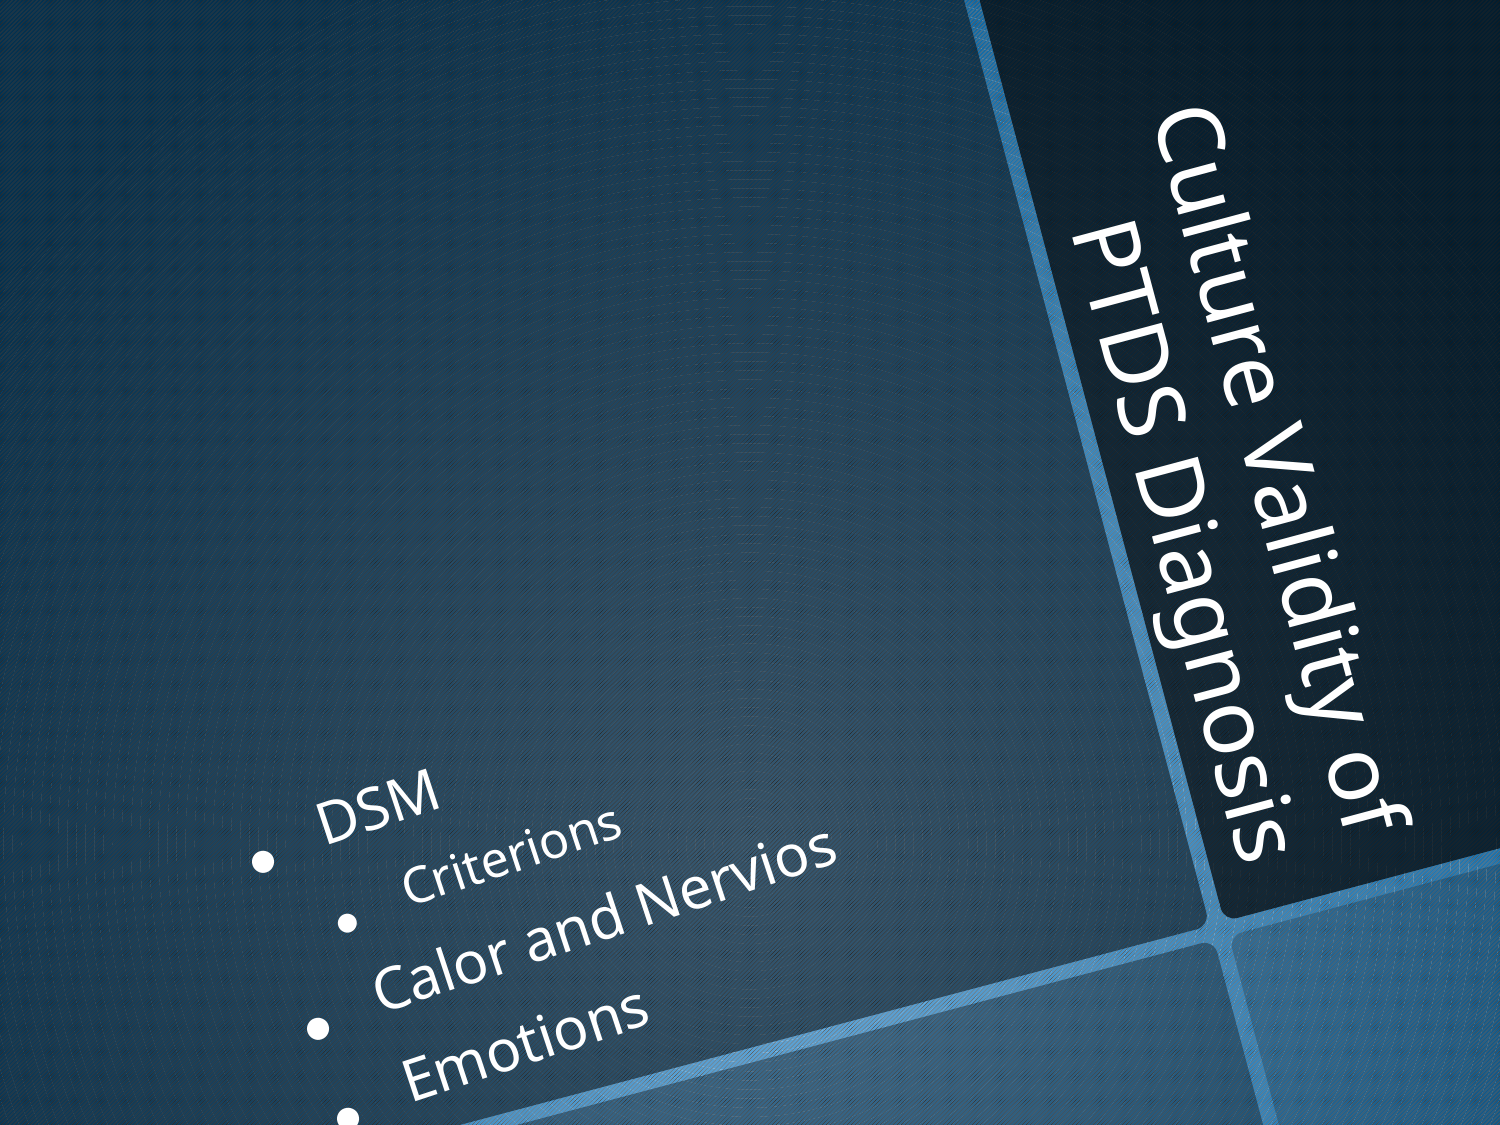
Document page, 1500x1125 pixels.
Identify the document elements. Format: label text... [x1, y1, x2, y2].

list DSM Criterions Calor and Nervios Emotions [66, 42, 1138, 1125]
title Culture Validity of PTDS Diagnosis [1016, 66, 1449, 892]
